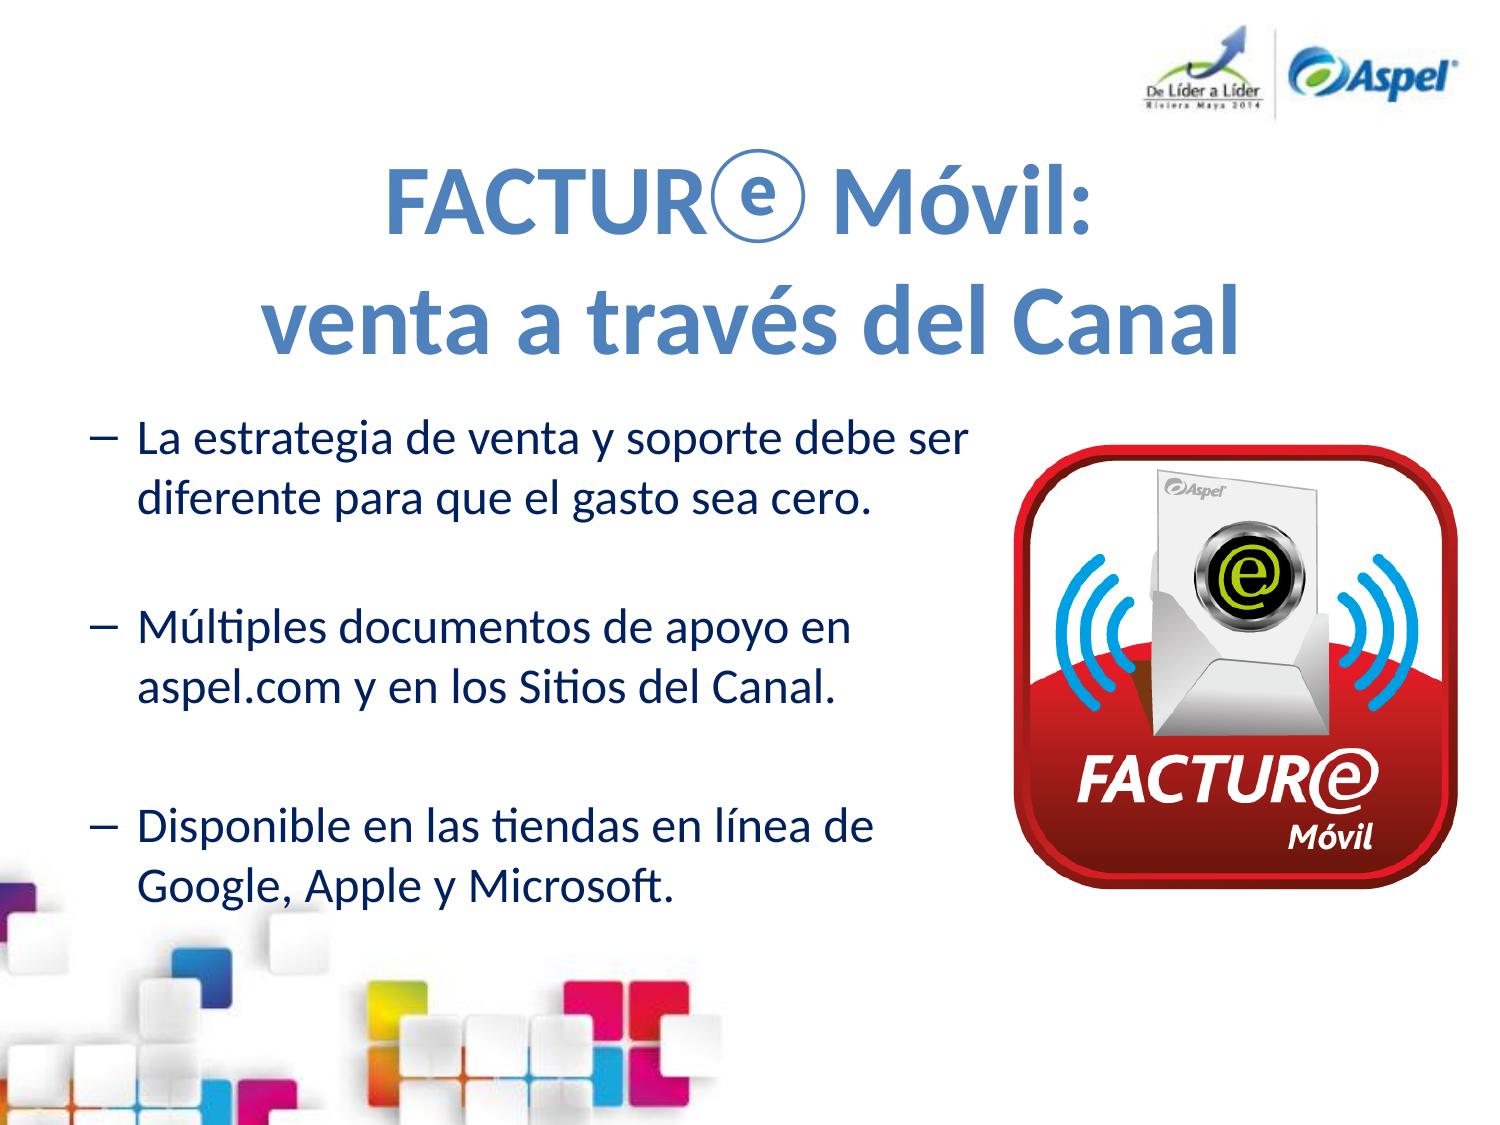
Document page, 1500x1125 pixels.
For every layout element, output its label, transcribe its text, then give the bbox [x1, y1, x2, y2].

picture [377, 0, 1500, 134]
list La estrategia de venta y soporte debe ser diferente para que el gasto sea cero. Múltiples documentos de apoyo en aspel.com y en los Sitios del Canal. Disponible en las tiendas en línea de Google, Apple y Microsoft. [0, 397, 1034, 1005]
picture [0, 385, 1500, 1125]
title FACTURⓔ Móvil: venta a través del Canal [76, 160, 1427, 349]
